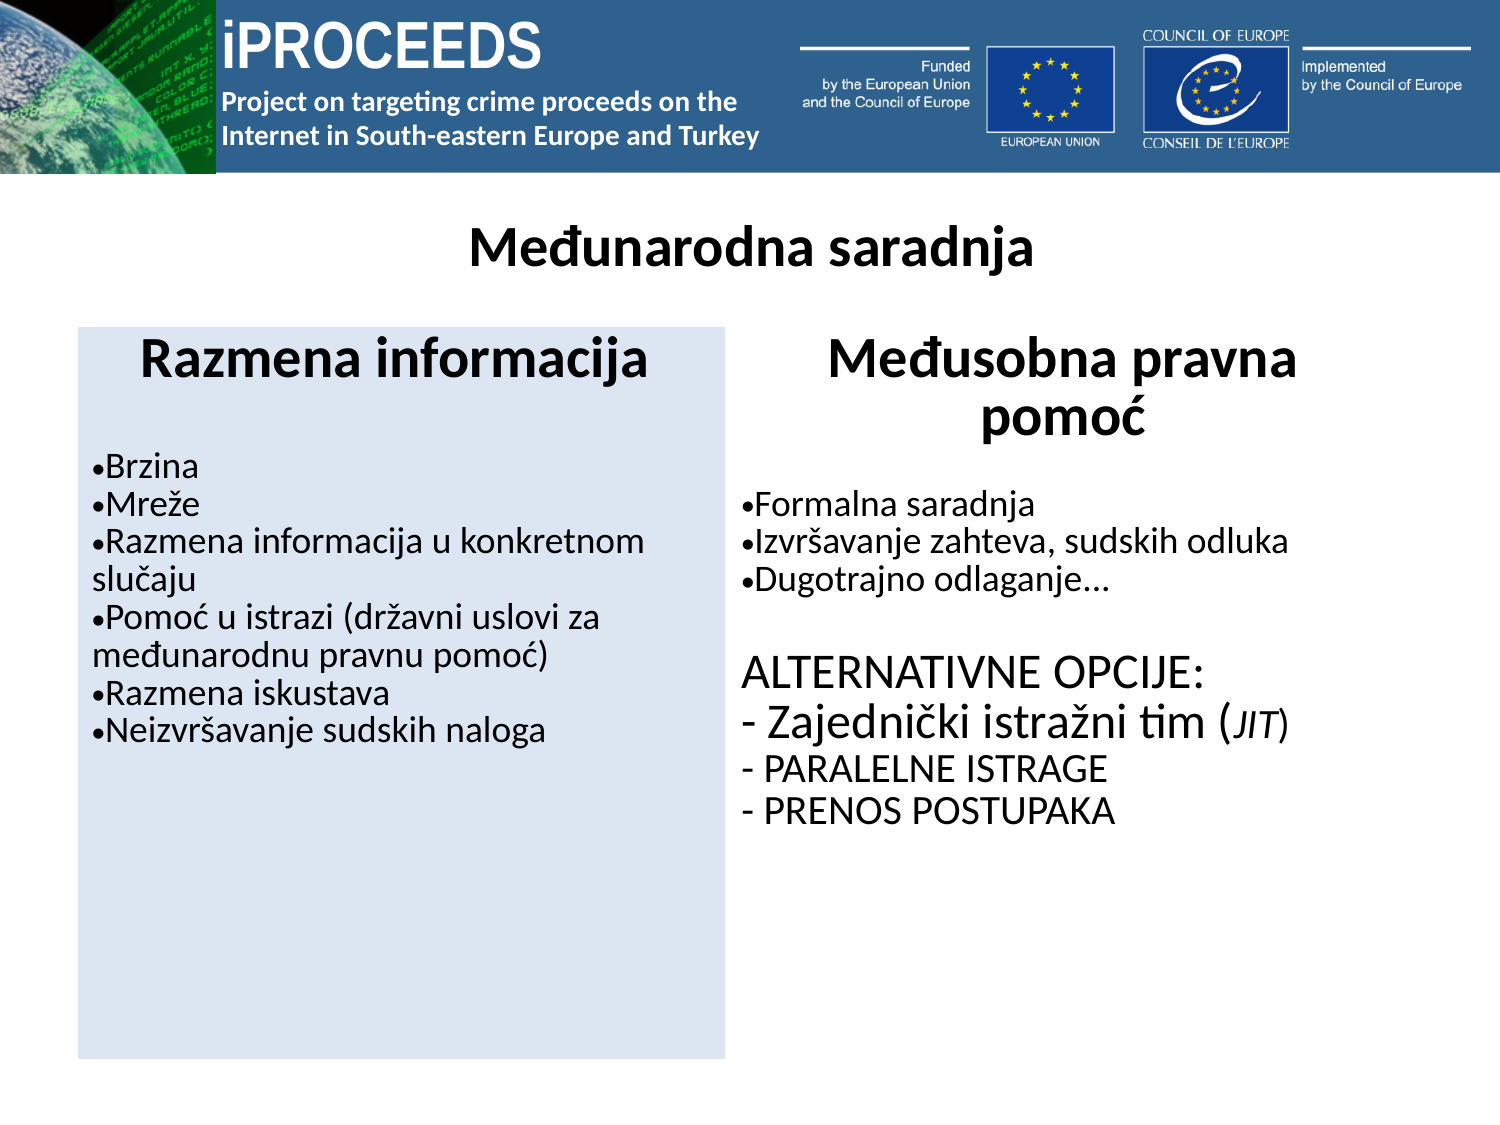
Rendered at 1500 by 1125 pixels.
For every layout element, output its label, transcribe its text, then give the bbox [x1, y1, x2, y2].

table_header Međusobna pravna pomoć Formalna saradnja Izvršavanje zahteva, sudskih odluka Dugotrajno odlaganje... ALTERNATIVNE OPCIJE: - Zajednički istražni tim (JIT) - PARALELNE ISTRAGE - PRENOS POSTUPAKA [727, 327, 1399, 1059]
picture [0, 0, 216, 174]
table_header Razmena informacija Brzina Mreže Razmena informacija u konkretnom slučaju Pomoć u istrazi (državni uslovi za međunarodnu pravnu pomoć) Razmena iskustava Neizvršavanje sudskih naloga [78, 327, 725, 1059]
title Međunarodna saradnja [76, 172, 1428, 315]
picture [800, 30, 1471, 148]
